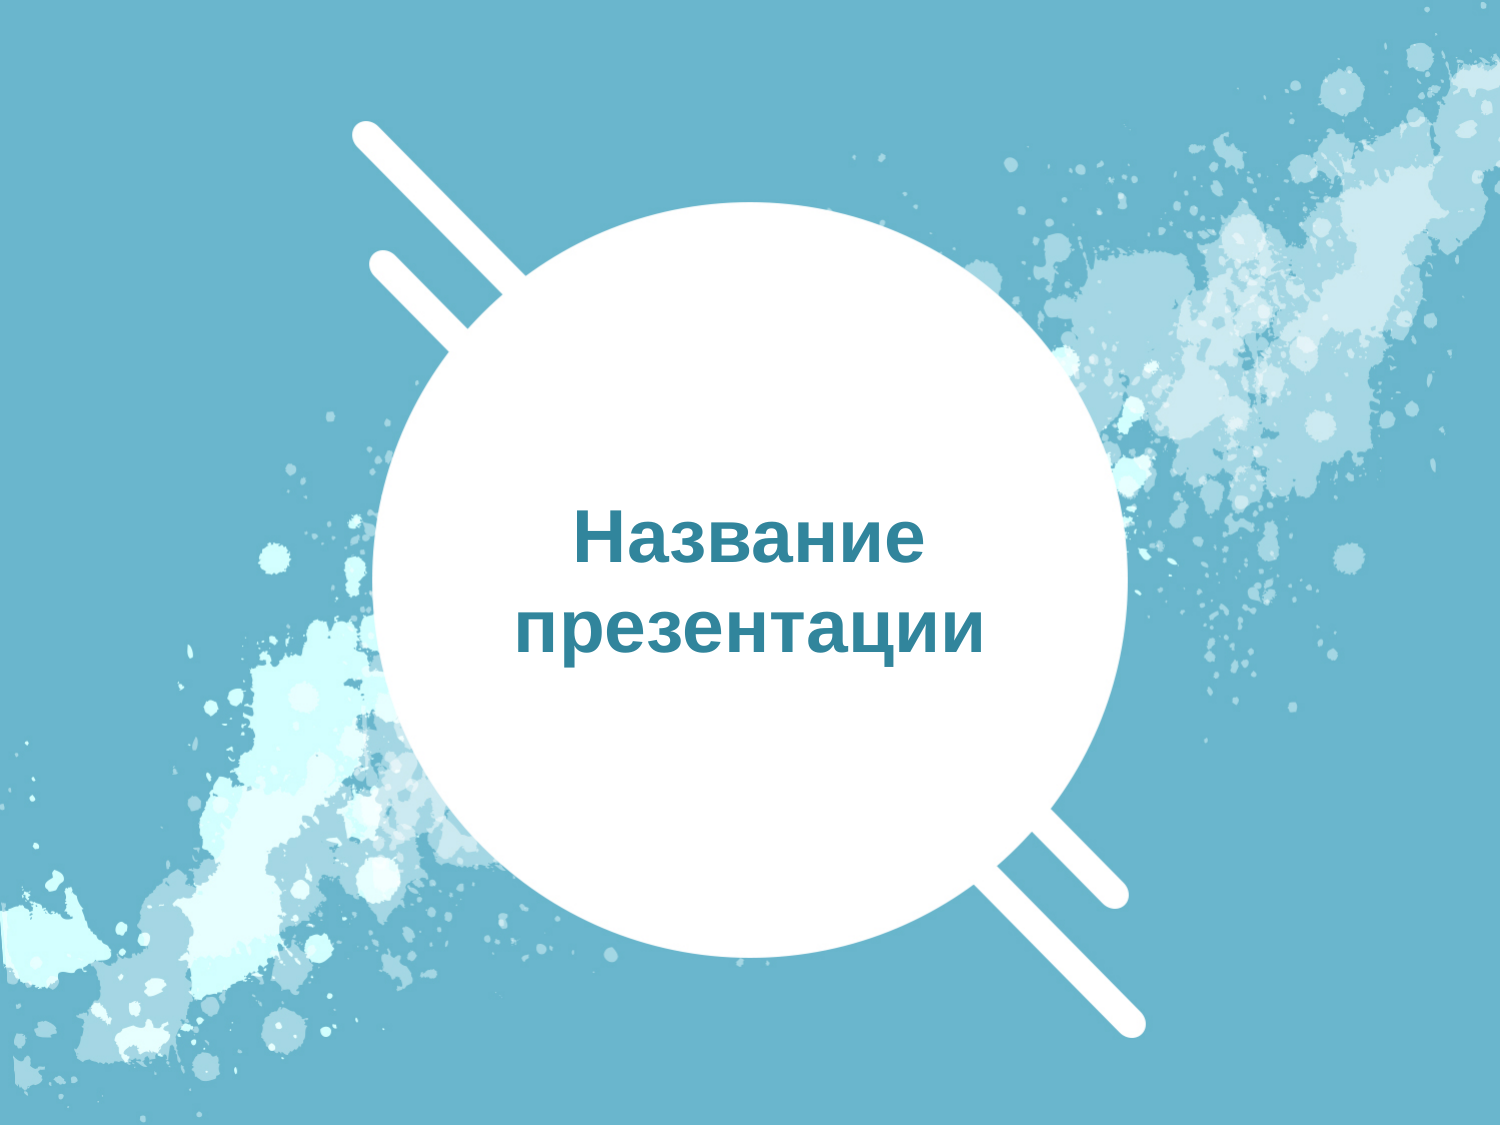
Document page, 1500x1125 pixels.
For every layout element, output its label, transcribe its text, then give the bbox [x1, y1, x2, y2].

text_box Название презентации [371, 479, 1128, 675]
picture [0, 0, 1500, 1125]
